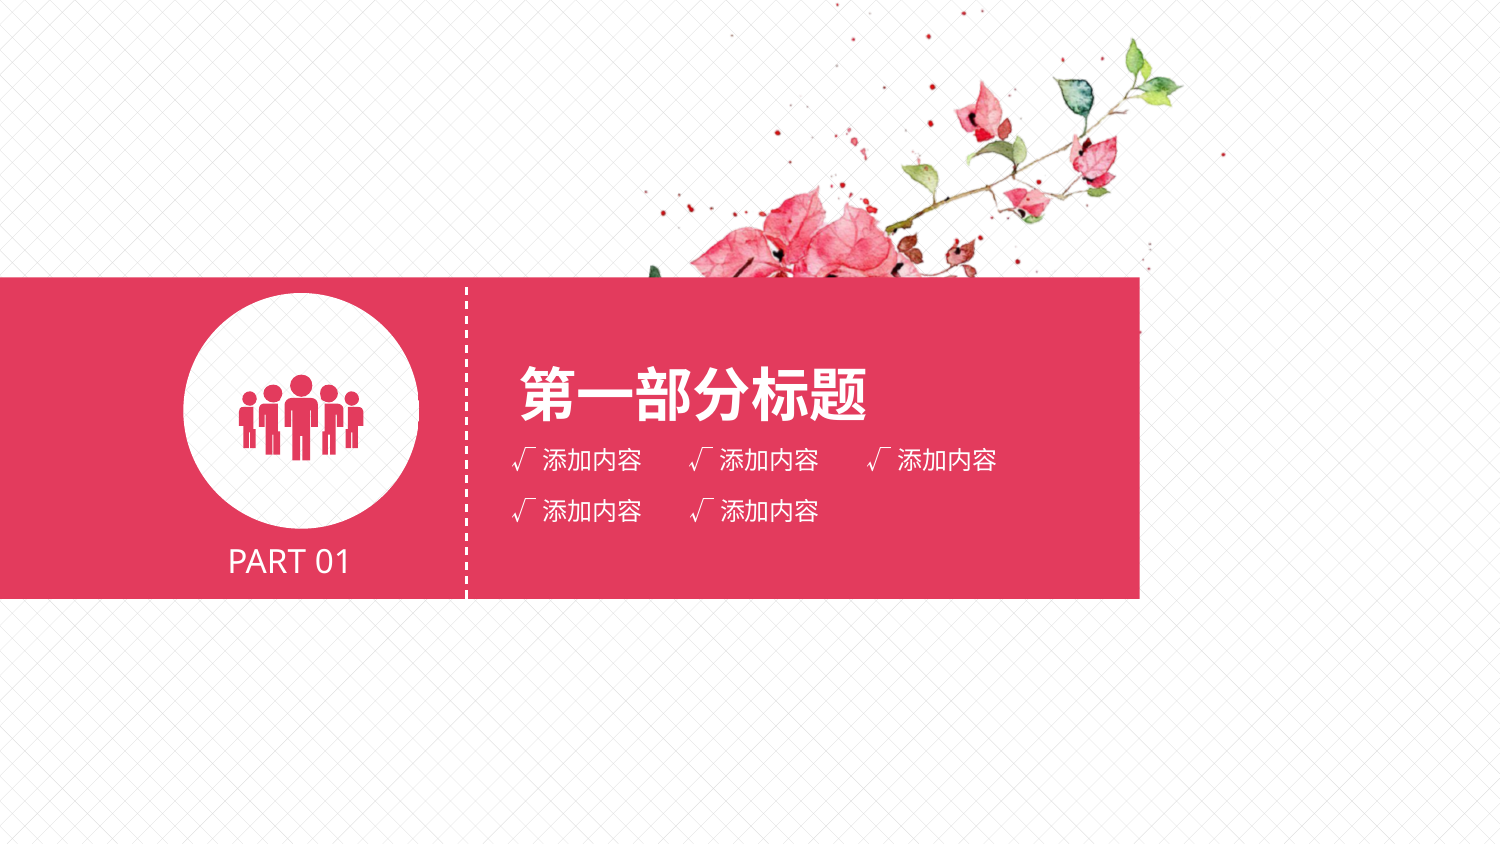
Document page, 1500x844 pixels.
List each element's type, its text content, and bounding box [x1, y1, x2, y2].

text_box √添加内容 [678, 439, 841, 480]
text_box PART 01 [227, 539, 376, 580]
text_box √添加内容 [679, 490, 881, 531]
text_box √添加内容 [856, 439, 1025, 480]
text_box [0, 277, 1140, 599]
text_box √添加内容 [501, 490, 679, 531]
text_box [183, 292, 420, 529]
text_box 第一部分标题 [489, 351, 883, 436]
text_box √添加内容 [501, 439, 678, 480]
picture [632, 0, 1252, 373]
